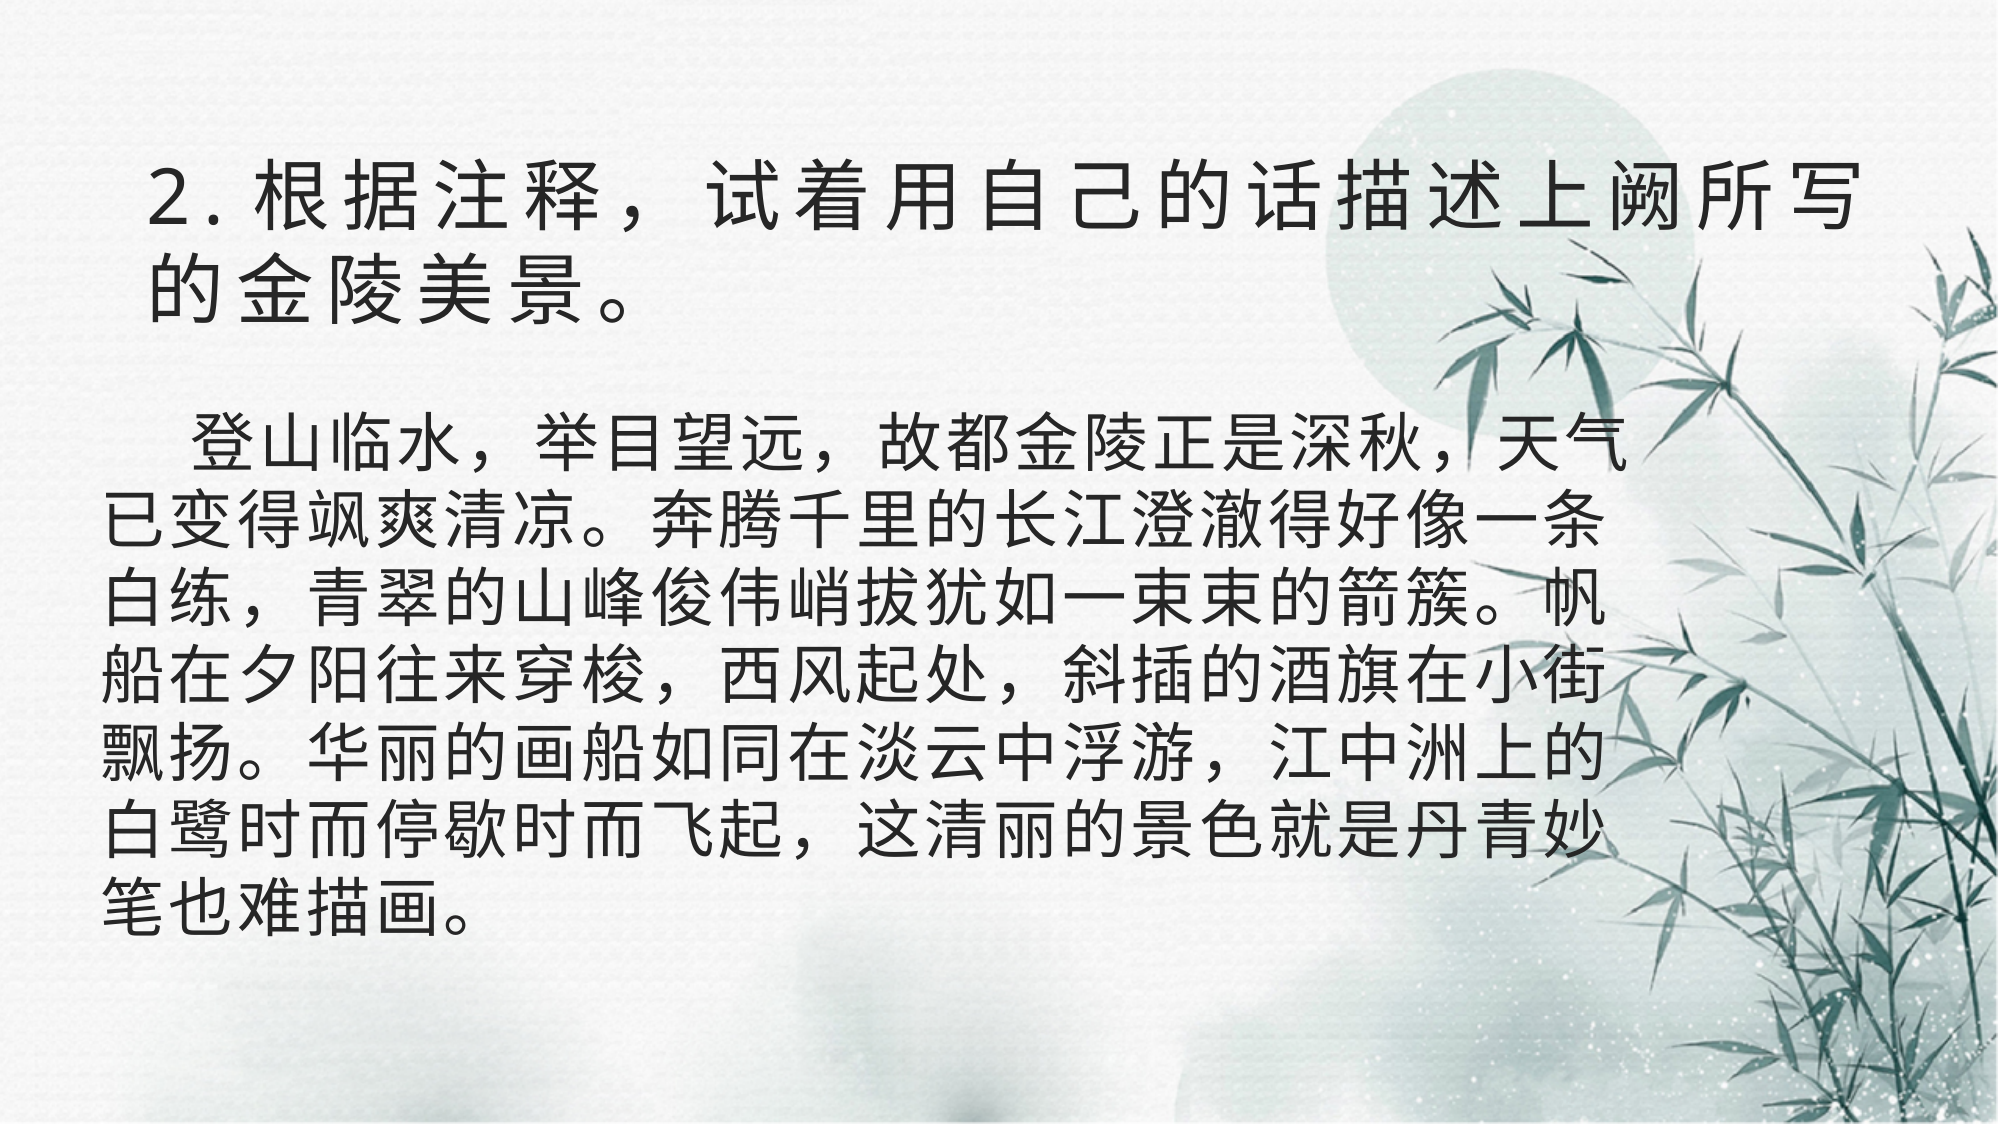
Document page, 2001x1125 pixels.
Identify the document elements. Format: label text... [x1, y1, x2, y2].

title 2.根据注释，试着用自己的话描述上阙所写的金陵美景。 [131, 139, 1920, 342]
picture [0, 0, 1998, 1124]
subtitle 登山临水，举目望远，故都金陵正是深秋，天气已变得飒爽清凉。奔腾千里的长江澄澈得好像一条白练，青翠的山峰俊伟峭拔犹如一束束的箭簇。帆船在夕阳往来穿梭，西风起处，斜插的酒旗在小街飘扬。华丽的画船如同在淡云中浮游，江中洲上的白鹭时而停歇时而飞起，这清丽的景色就是丹青妙笔也难描画。 [85, 394, 1687, 731]
